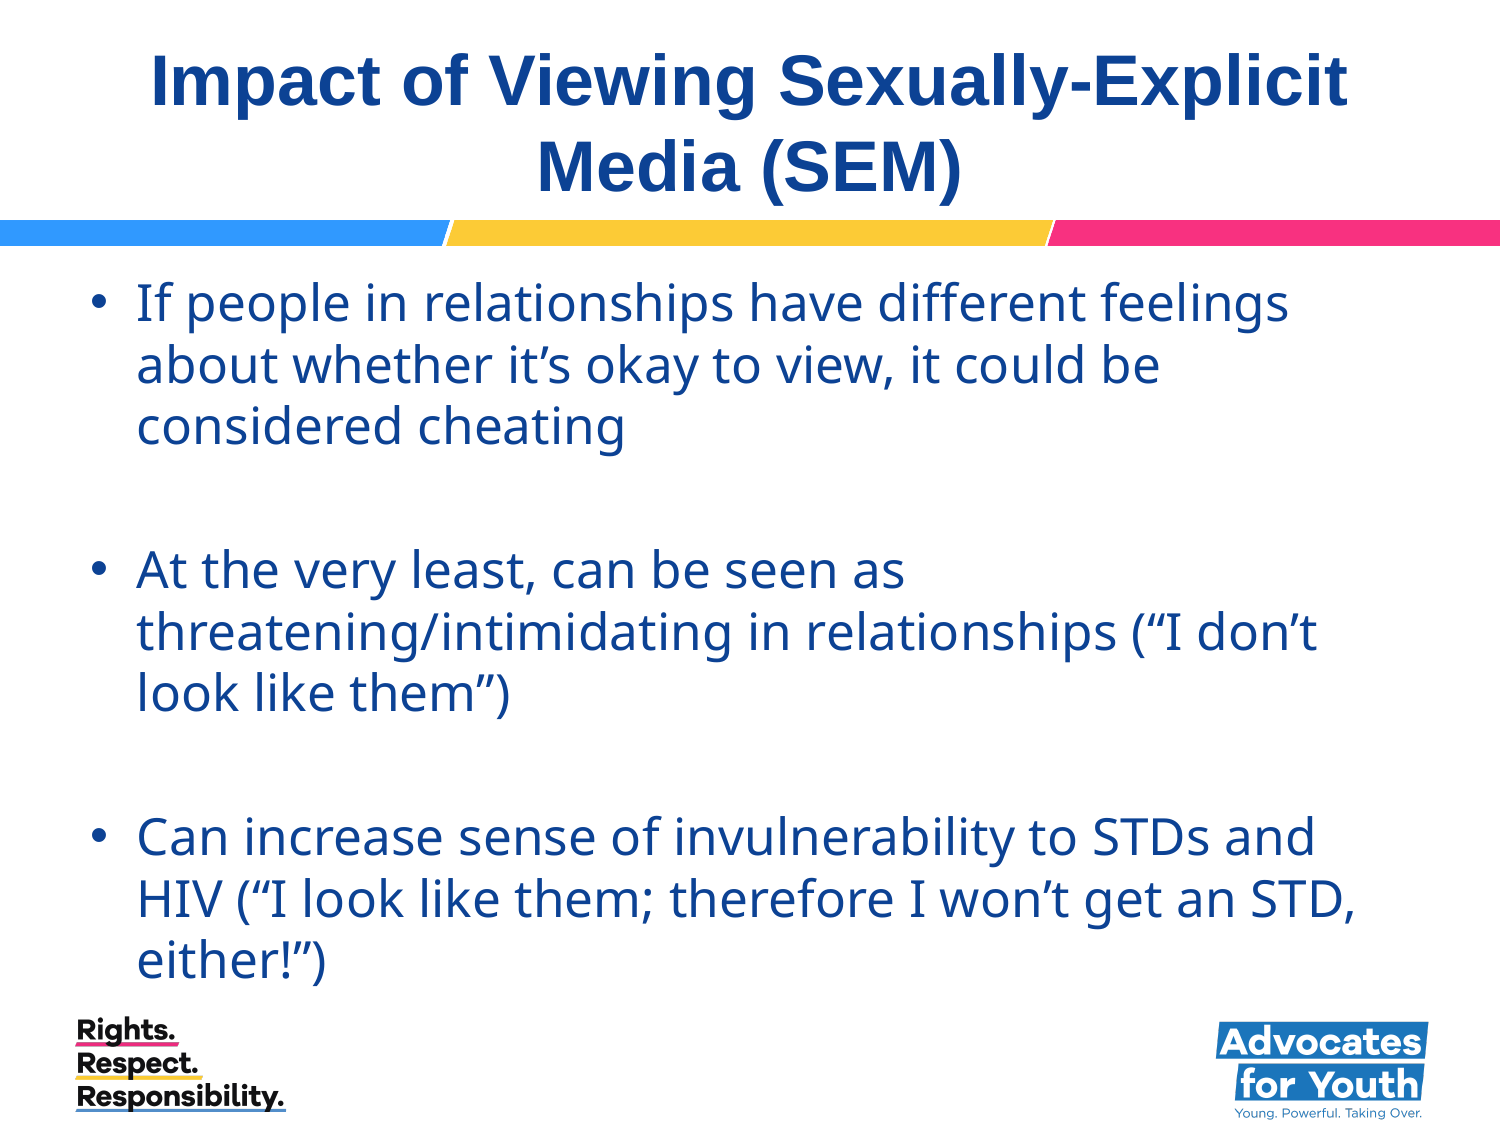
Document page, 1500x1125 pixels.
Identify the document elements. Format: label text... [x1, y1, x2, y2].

list If people in relationships have different feelings about whether it’s okay to view, it could be considered cheating At the very least, can be seen as threatening/intimidating in relationships (“I don’t look like them”) Can increase sense of invulnerability to STDs and HIV (“I look like them; therefore I won’t get an STD, either!”) [75, 262, 1425, 1005]
title Impact of Viewing Sexually-Explicit Media (SEM) [75, 26, 1425, 214]
picture [0, 207, 1500, 258]
